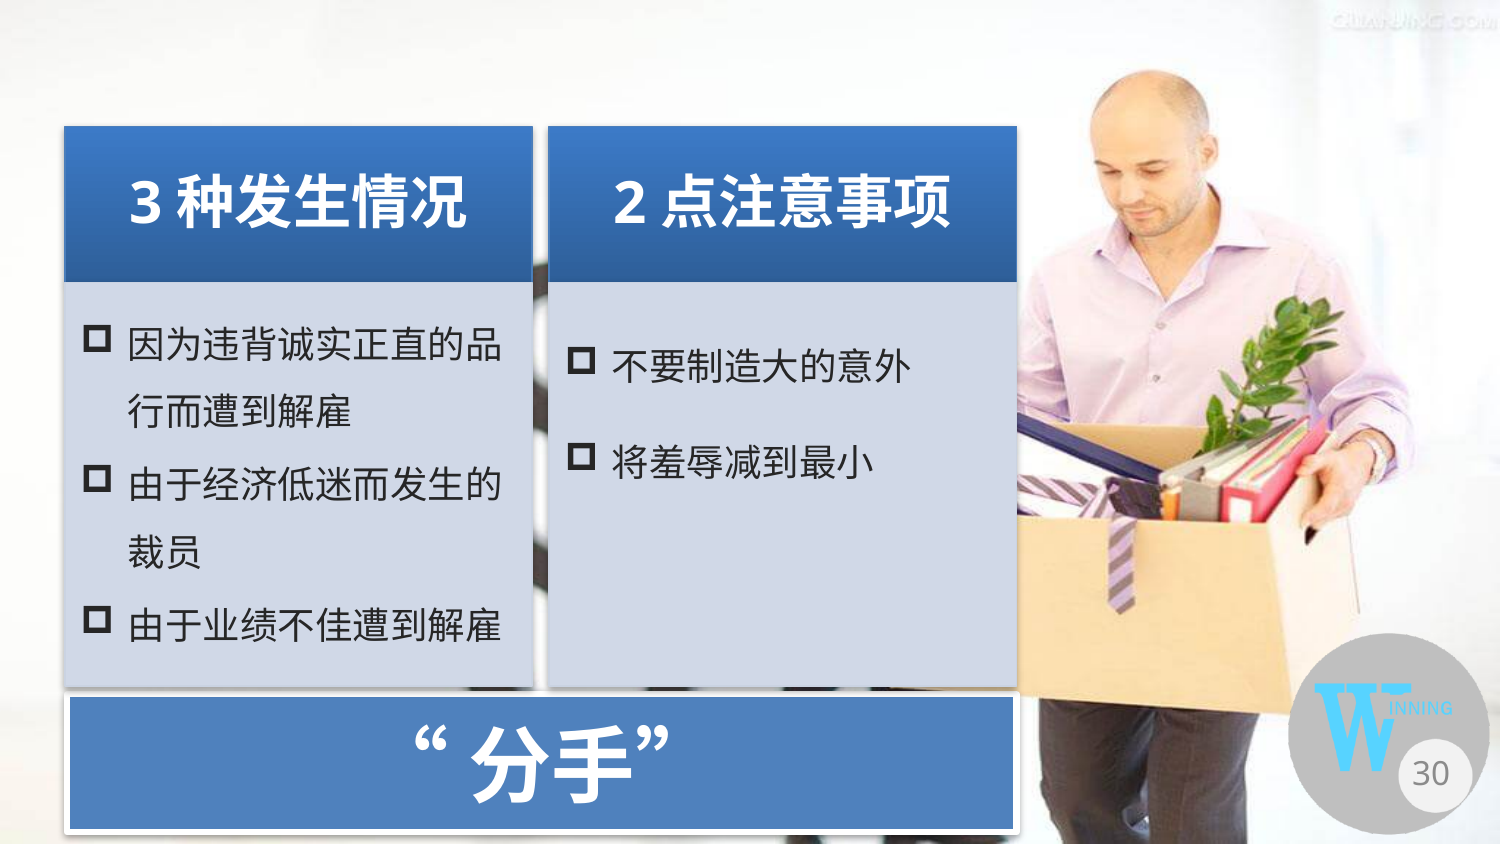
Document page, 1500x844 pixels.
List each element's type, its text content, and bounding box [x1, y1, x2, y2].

text_box “分手” [64, 694, 1020, 835]
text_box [64, 126, 1017, 687]
picture [0, 0, 1500, 844]
slide_number 30 [1387, 752, 1475, 798]
